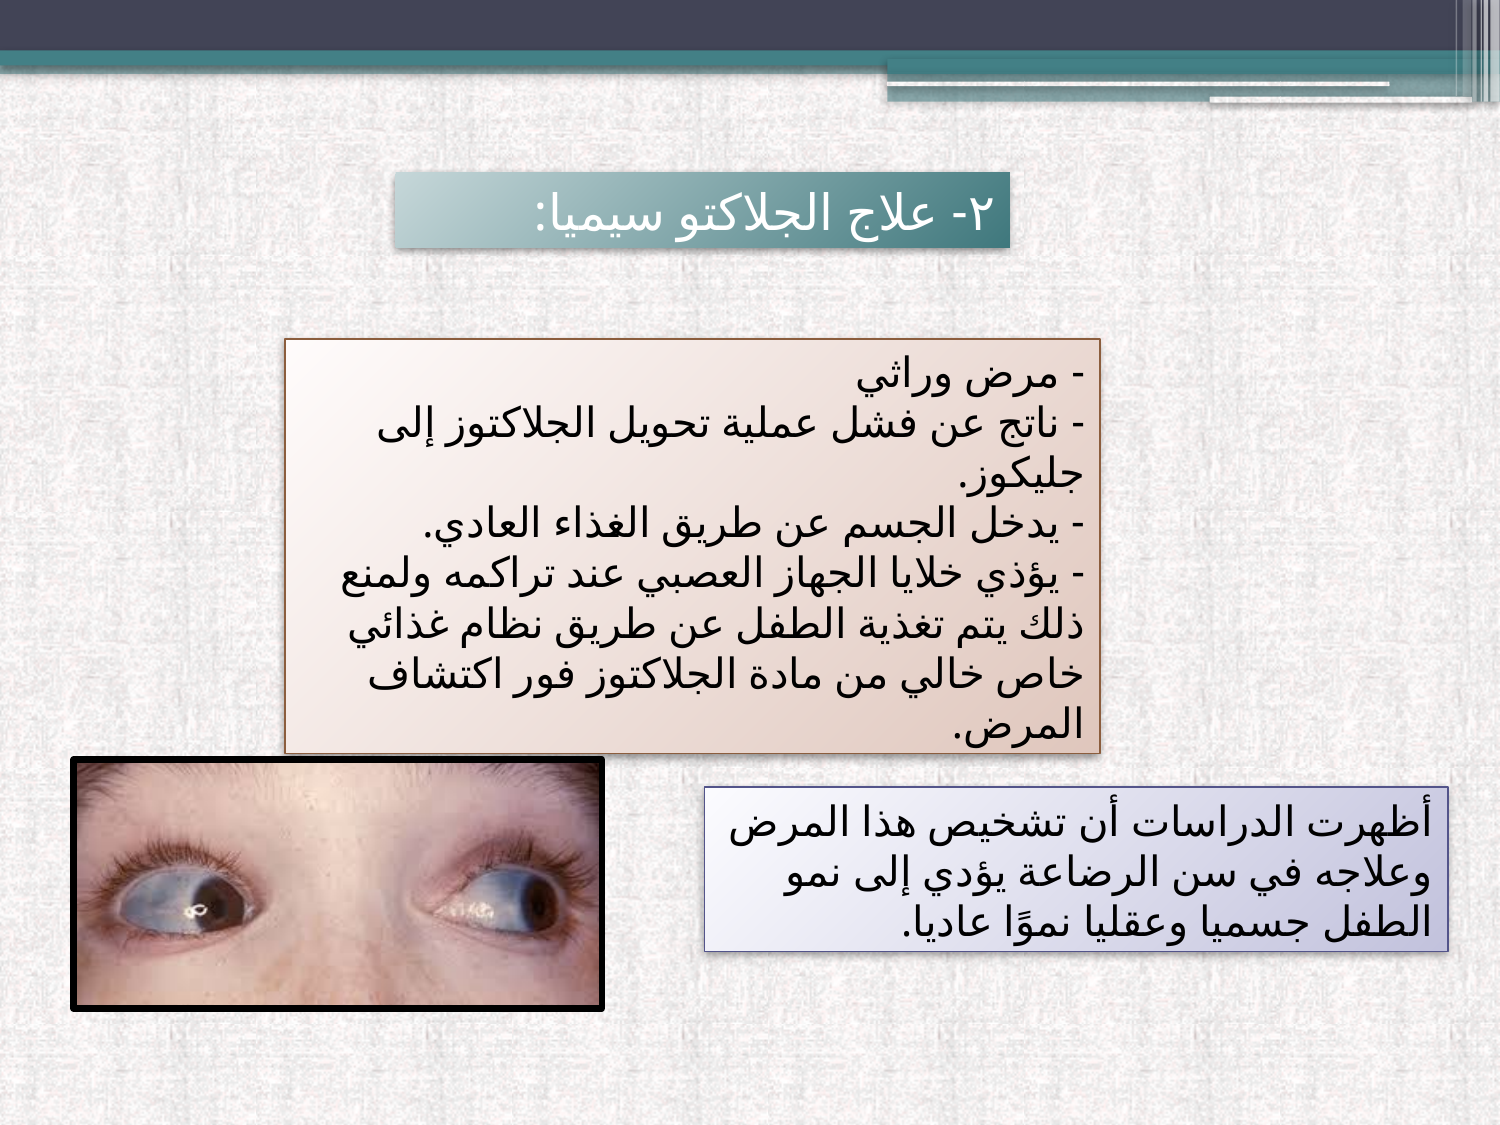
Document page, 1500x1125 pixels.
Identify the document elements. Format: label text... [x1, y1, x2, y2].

picture [0, 74, 1500, 1125]
text_box أظهرت الدراسات أن تشخيص هذا المرض وعلاجه في سن الرضاعة يؤدي إلى نمو الطفل جسميا وعقليا نموًا عاديا. [704, 786, 1449, 952]
text_box ٢- علاج الجلاكتو سيميا: [395, 172, 1010, 248]
text_box - مرض وراثي - ناتج عن فشل عملية تحويل الجلاكتوز إلى جليكوز. - يدخل الجسم عن طريق الغذاء العادي. - يؤذي خلايا الجهاز العصبي عند تراكمه ولمنع ذلك يتم تغذية الطفل عن طريق نظام غذائي خاص خالي من مادة الجلاكتوز فور اكتشاف المرض. [284, 338, 1101, 754]
